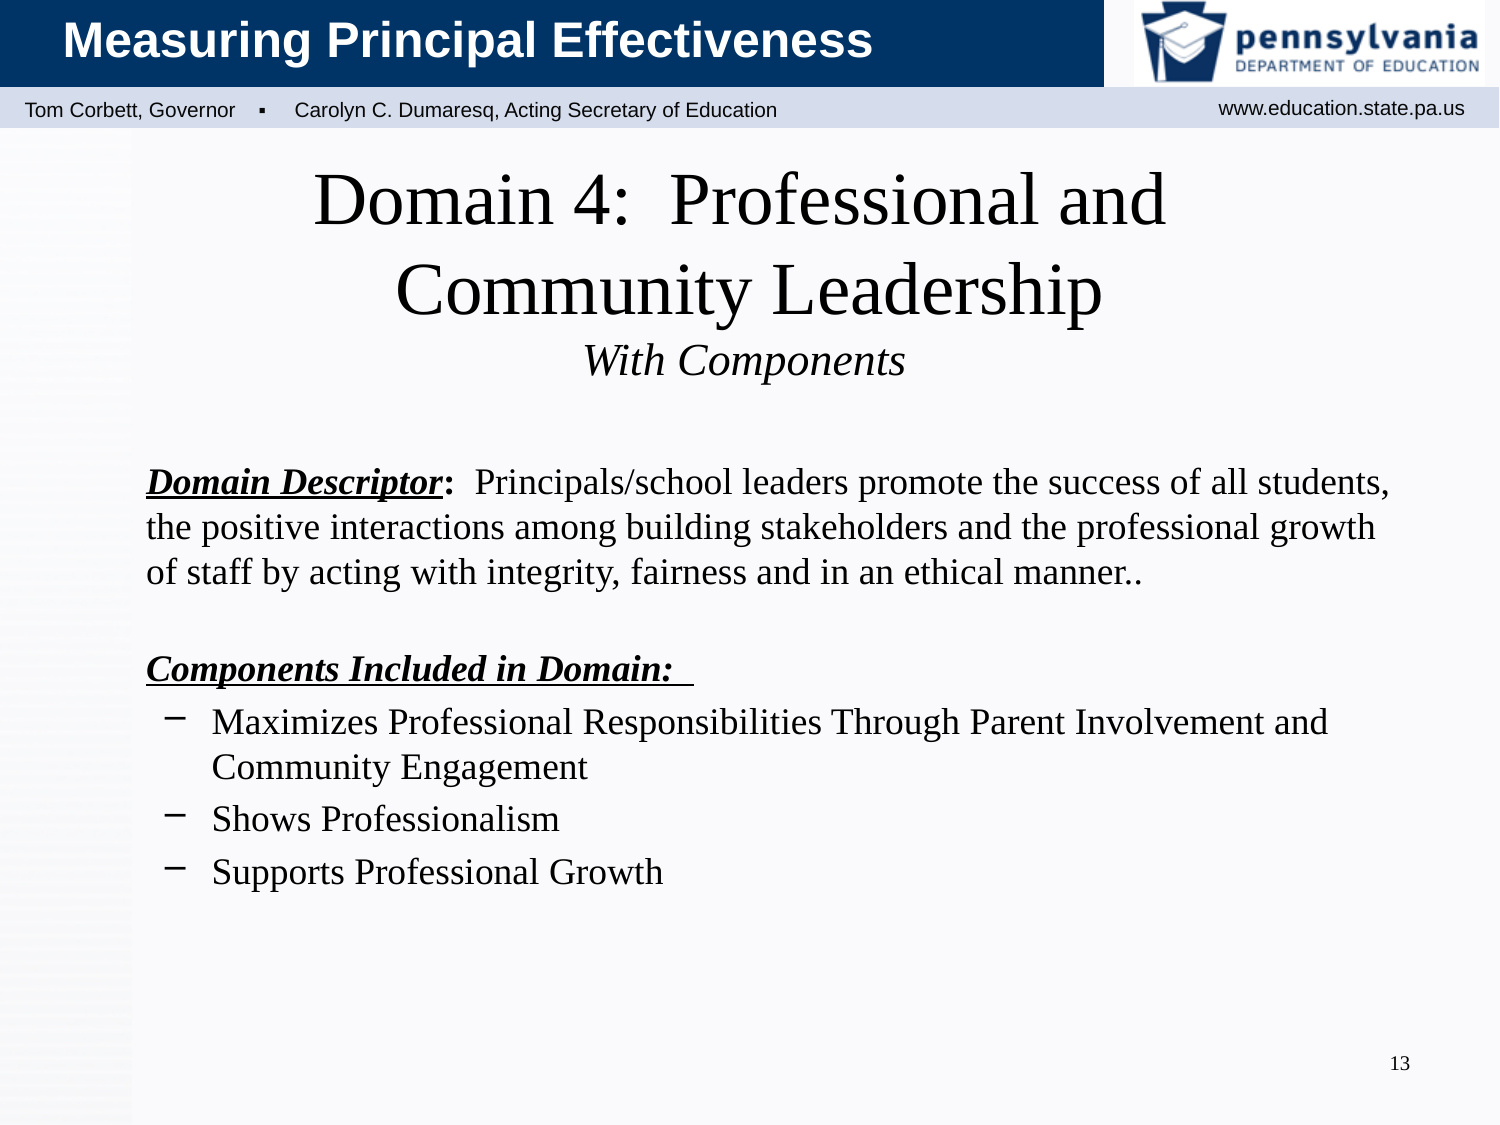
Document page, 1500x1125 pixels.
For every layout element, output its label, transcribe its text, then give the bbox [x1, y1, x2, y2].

picture [0, 0, 1500, 1125]
text_box 13 [1374, 1042, 1444, 1103]
title Domain 4: Professional and Community Leadership With Components [75, 142, 1425, 294]
list Domain Descriptor: Principals/school leaders promote the success of all students, the positive interactions among building stakeholders and the professional growth of staff by acting with integrity, fairness and in an ethical manner.. Components Included in Domain: Maximizes Professional Responsibilities Through Parent Involvement and Community Engagement Shows Professionalism Supports Professional Growth [75, 449, 1425, 931]
